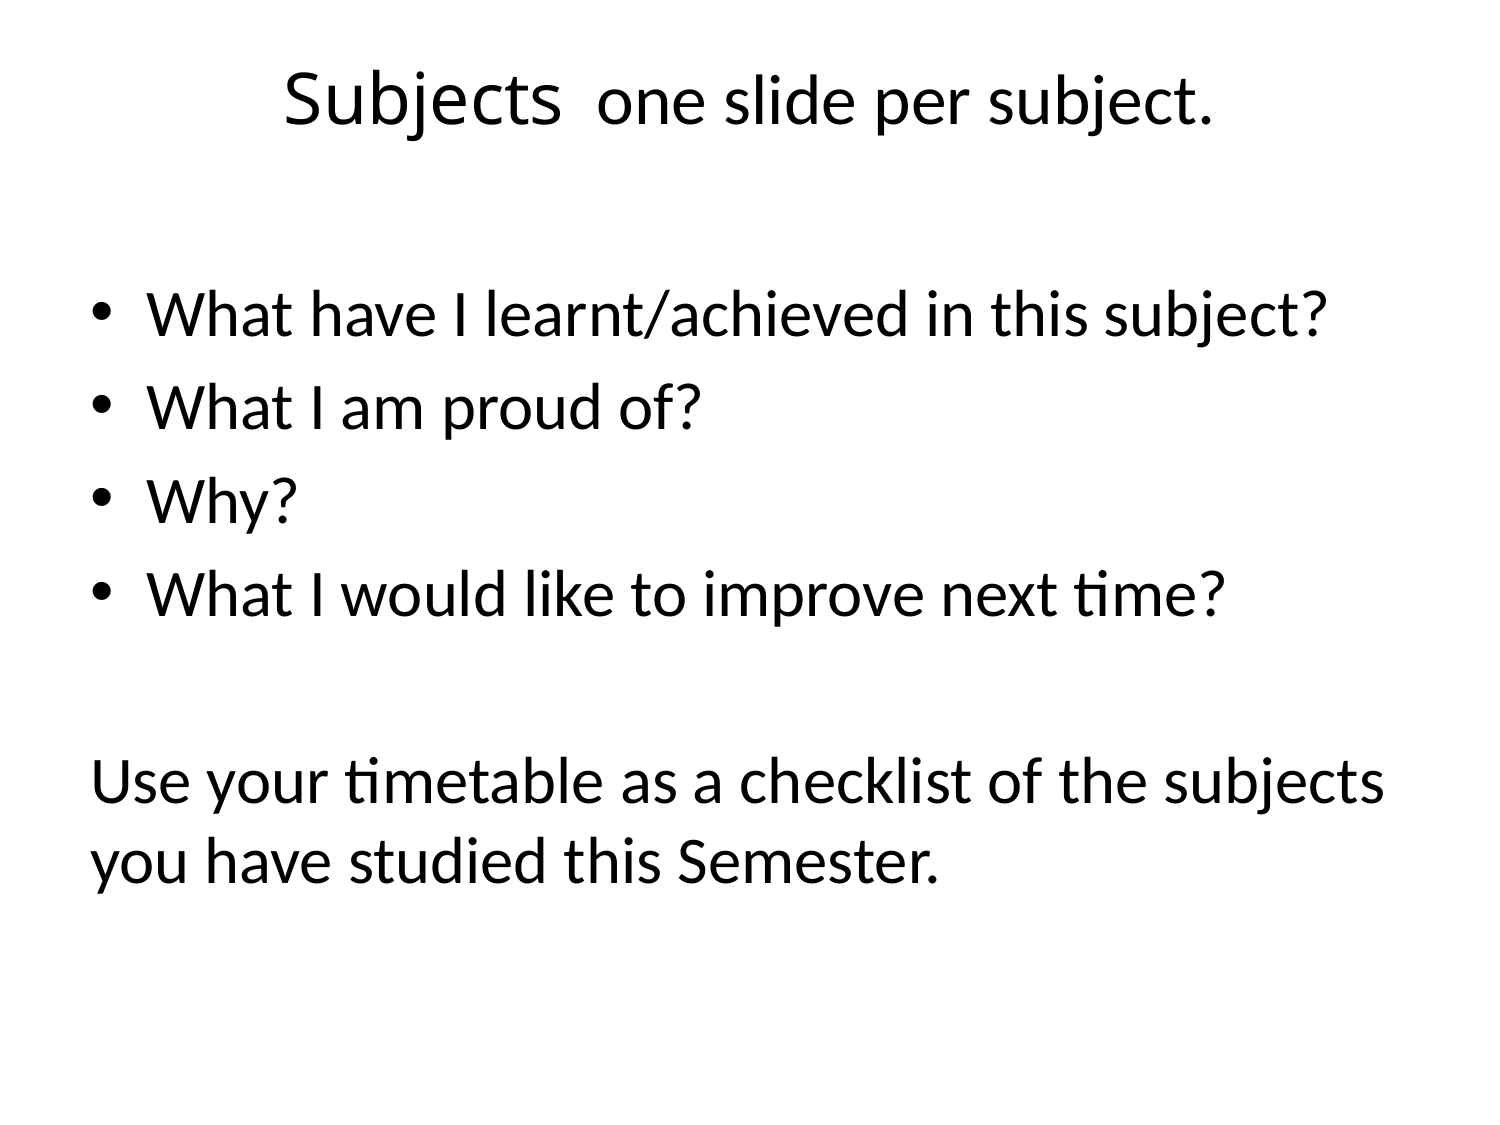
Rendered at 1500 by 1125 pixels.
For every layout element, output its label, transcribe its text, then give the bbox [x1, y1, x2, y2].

title Subjects one slide per subject. [75, 45, 1425, 233]
list What have I learnt/achieved in this subject? What I am proud of? Why? What I would like to improve next time? Use your timetable as a checklist of the subjects you have studied this Semester. [75, 262, 1425, 1005]
